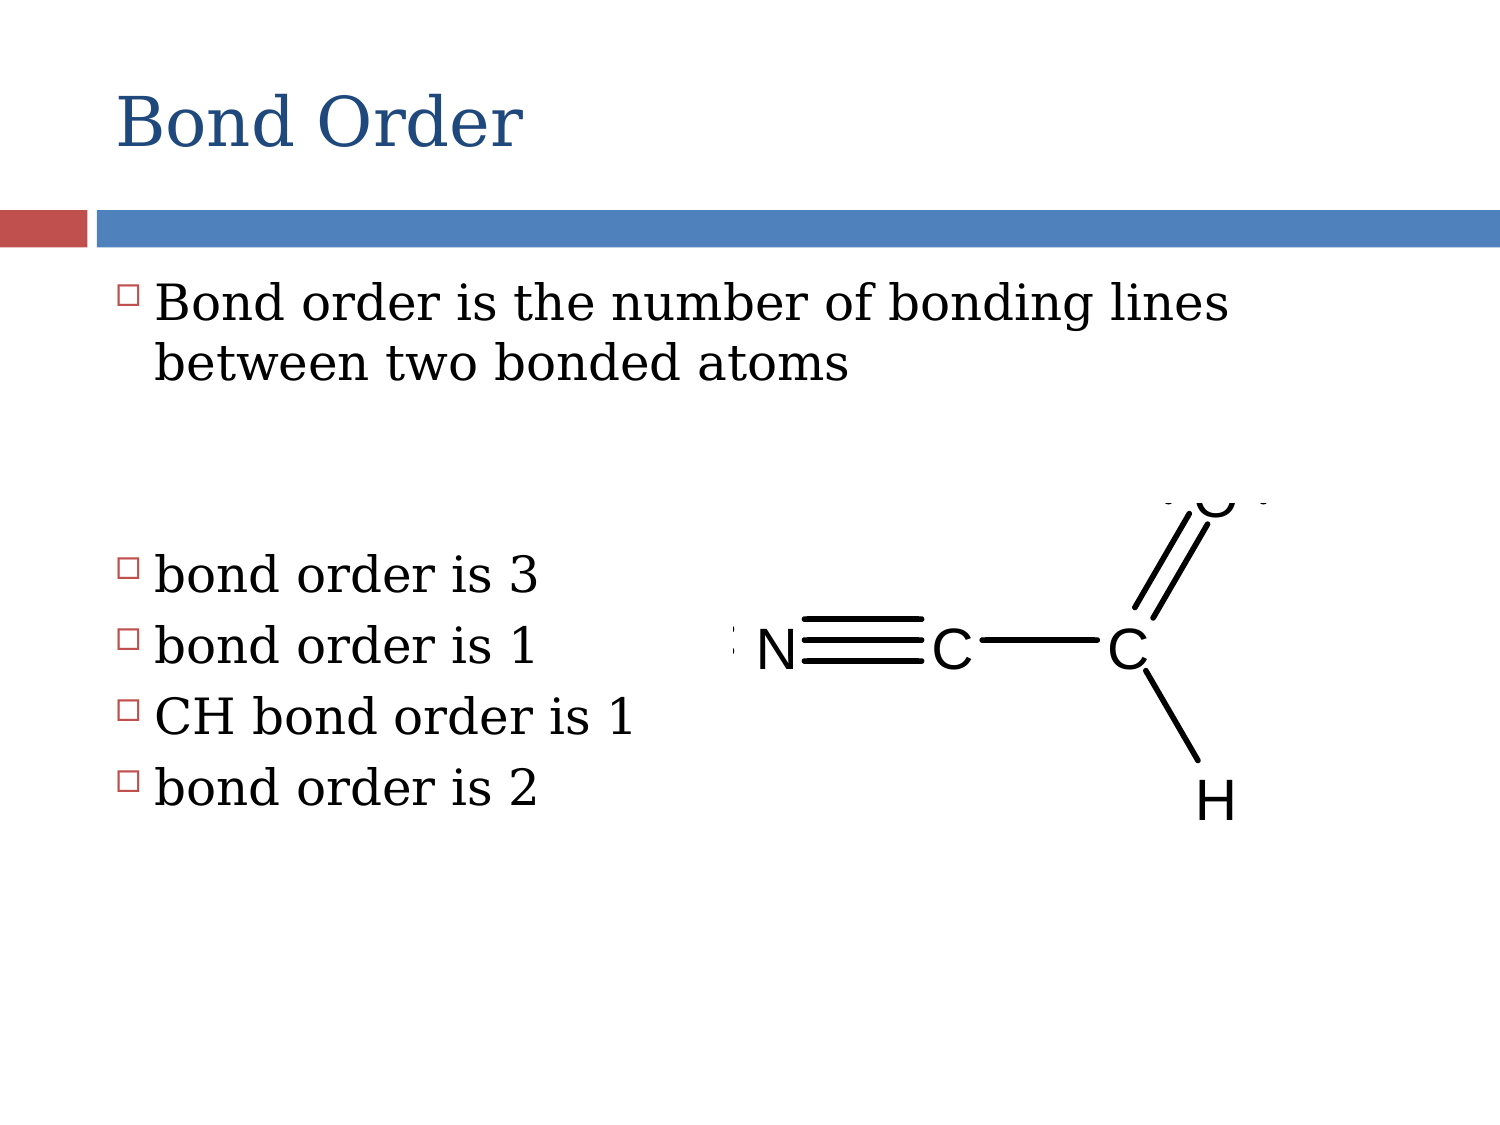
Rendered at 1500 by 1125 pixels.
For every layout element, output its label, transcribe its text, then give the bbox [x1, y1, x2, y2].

title Bond Order [100, 37, 1438, 200]
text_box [732, 503, 1306, 882]
